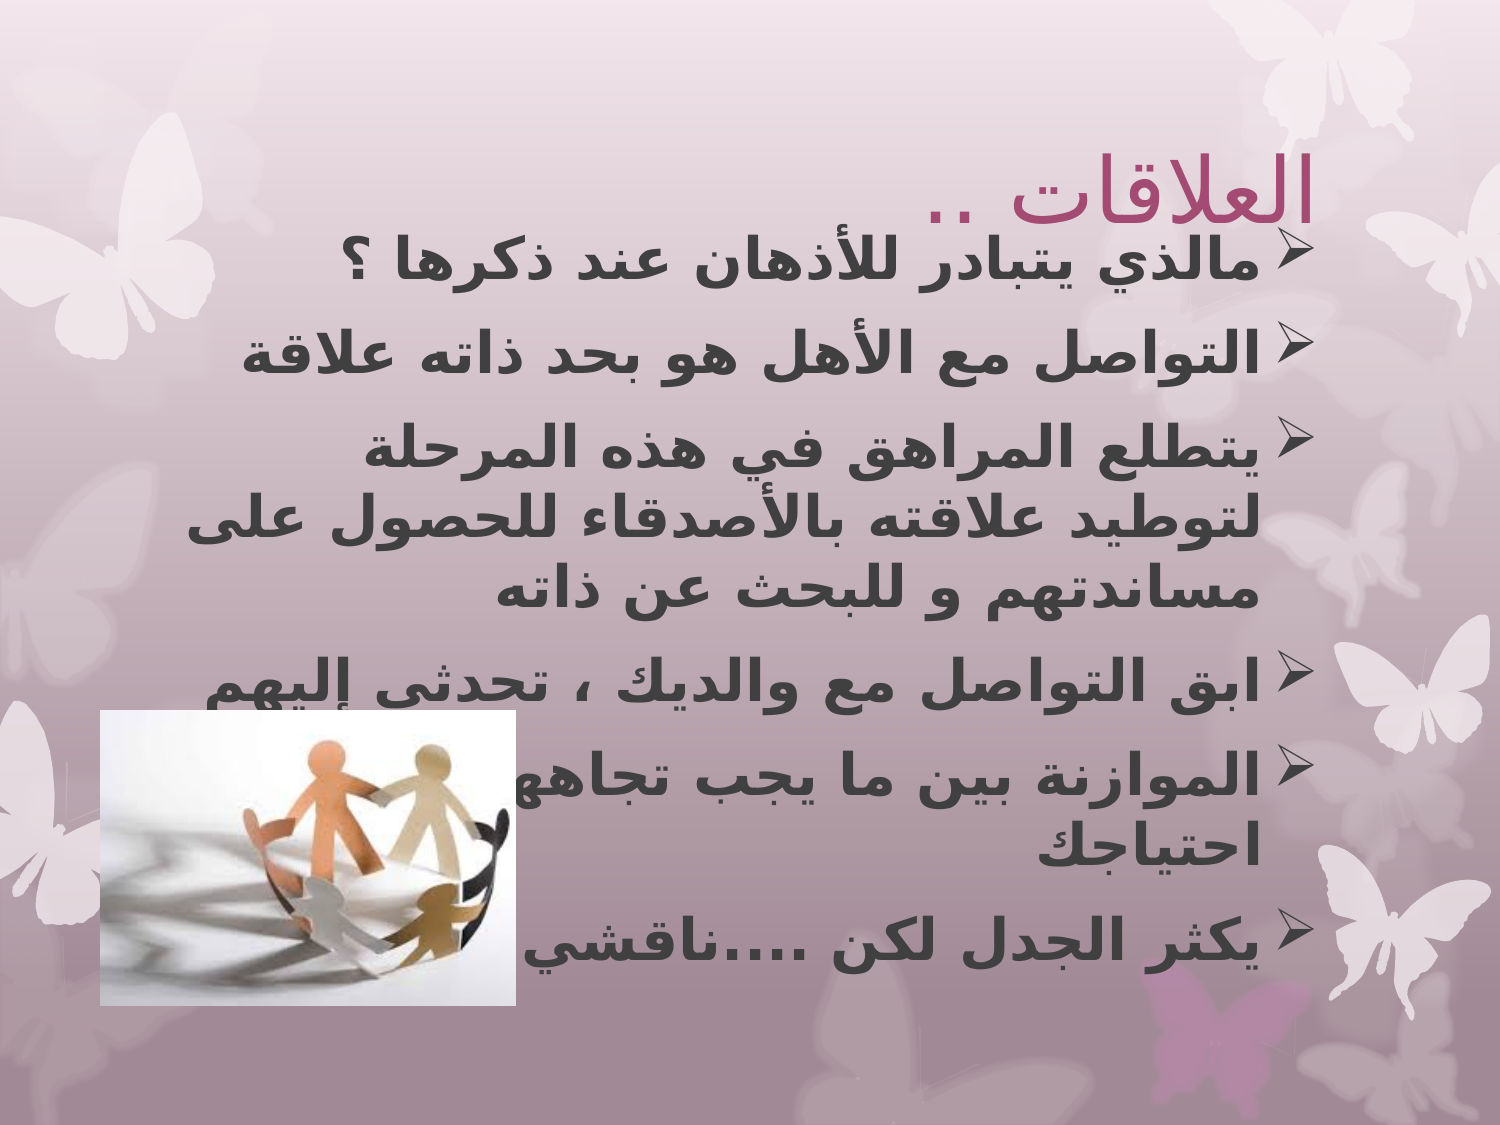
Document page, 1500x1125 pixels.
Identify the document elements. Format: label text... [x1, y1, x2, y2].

picture [99, 709, 517, 1006]
list مالذي يتبادر للأذهان عند ذكرها ؟ التواصل مع الأهل هو بحد ذاته علاقة يتطلع المراهق في هذه المرحلة لتوطيد علاقته بالأصدقاء للحصول على مساندتهم و للبحث عن ذاته ابق التواصل مع والديك ، تحدثي إليهم الموازنة بين ما يجب تجاههم وبين احتياجك يكثر الجدل لكن ....ناقشي ، بهدووووء [165, 296, 1335, 962]
title العلاقات .. [165, 110, 1335, 263]
